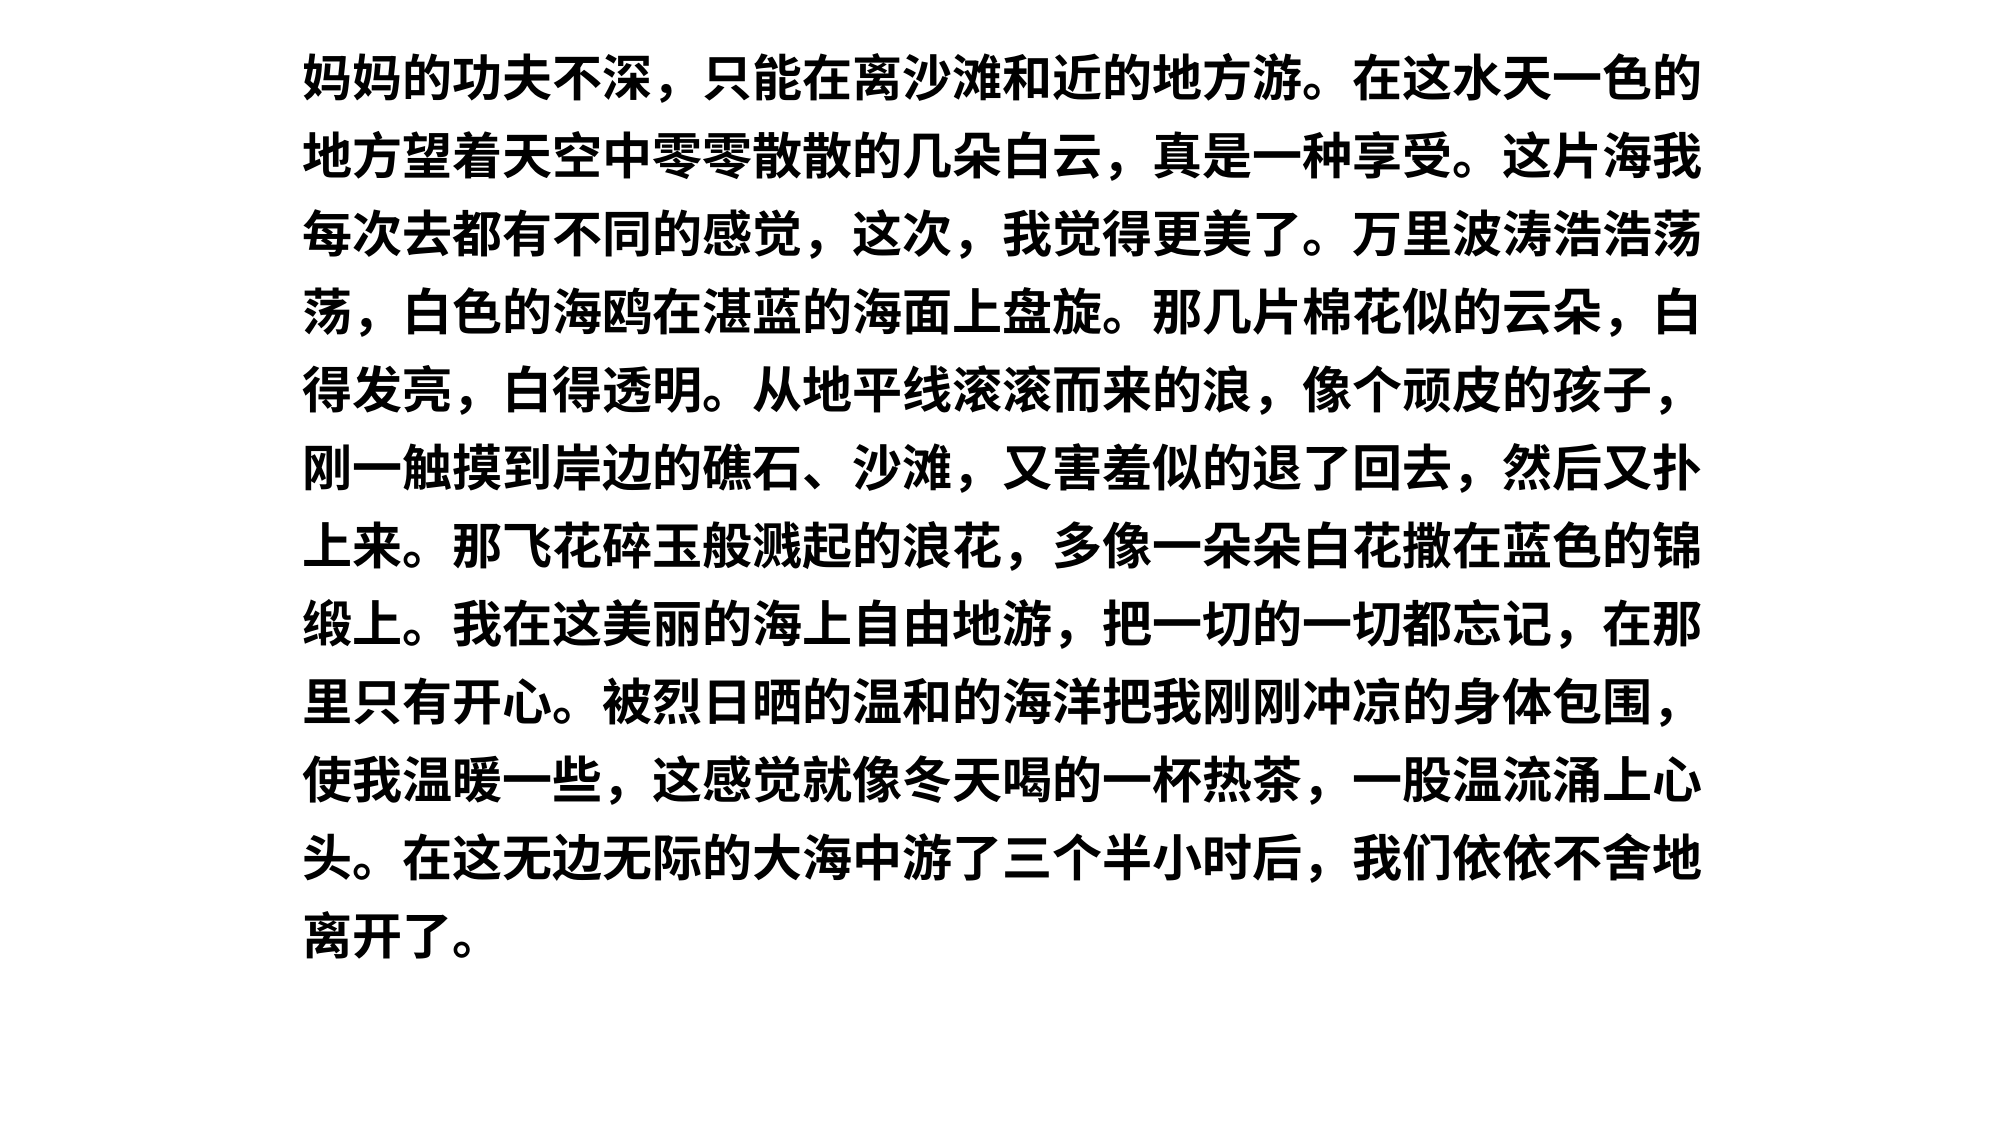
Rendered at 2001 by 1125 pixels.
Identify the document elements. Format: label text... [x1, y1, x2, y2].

text_box 妈妈的功夫不深，只能在离沙滩和近的地方游。在这水天一色的地方望着天空中零零散散的几朵白云，真是一种享受。这片海我每次去都有不同的感觉，这次，我觉得更美了。万里波涛浩浩荡荡，白色的海鸥在湛蓝的海面上盘旋。那几片棉花似的云朵，白得发亮，白得透明。从地平线滚滚而来的浪，像个顽皮的孩子，刚一触摸到岸边的礁石、沙滩，又害羞似的退了回去，然后又扑上来。那飞花碎玉般溅起的浪花，多像一朵朵白花撒在蓝色的锦缎上。我在这美丽的海上自由地游，把一切的一切都忘记，在那里只有开心。被烈日晒的温和的海洋把我刚刚冲凉的身体包围，使我温暖一些，这感觉就像冬天喝的一杯热茶，一股温流涌上心头。在这无边无际的大海中游了三个半小时后，我们依依不舍地离开了。 [287, 21, 1723, 972]
